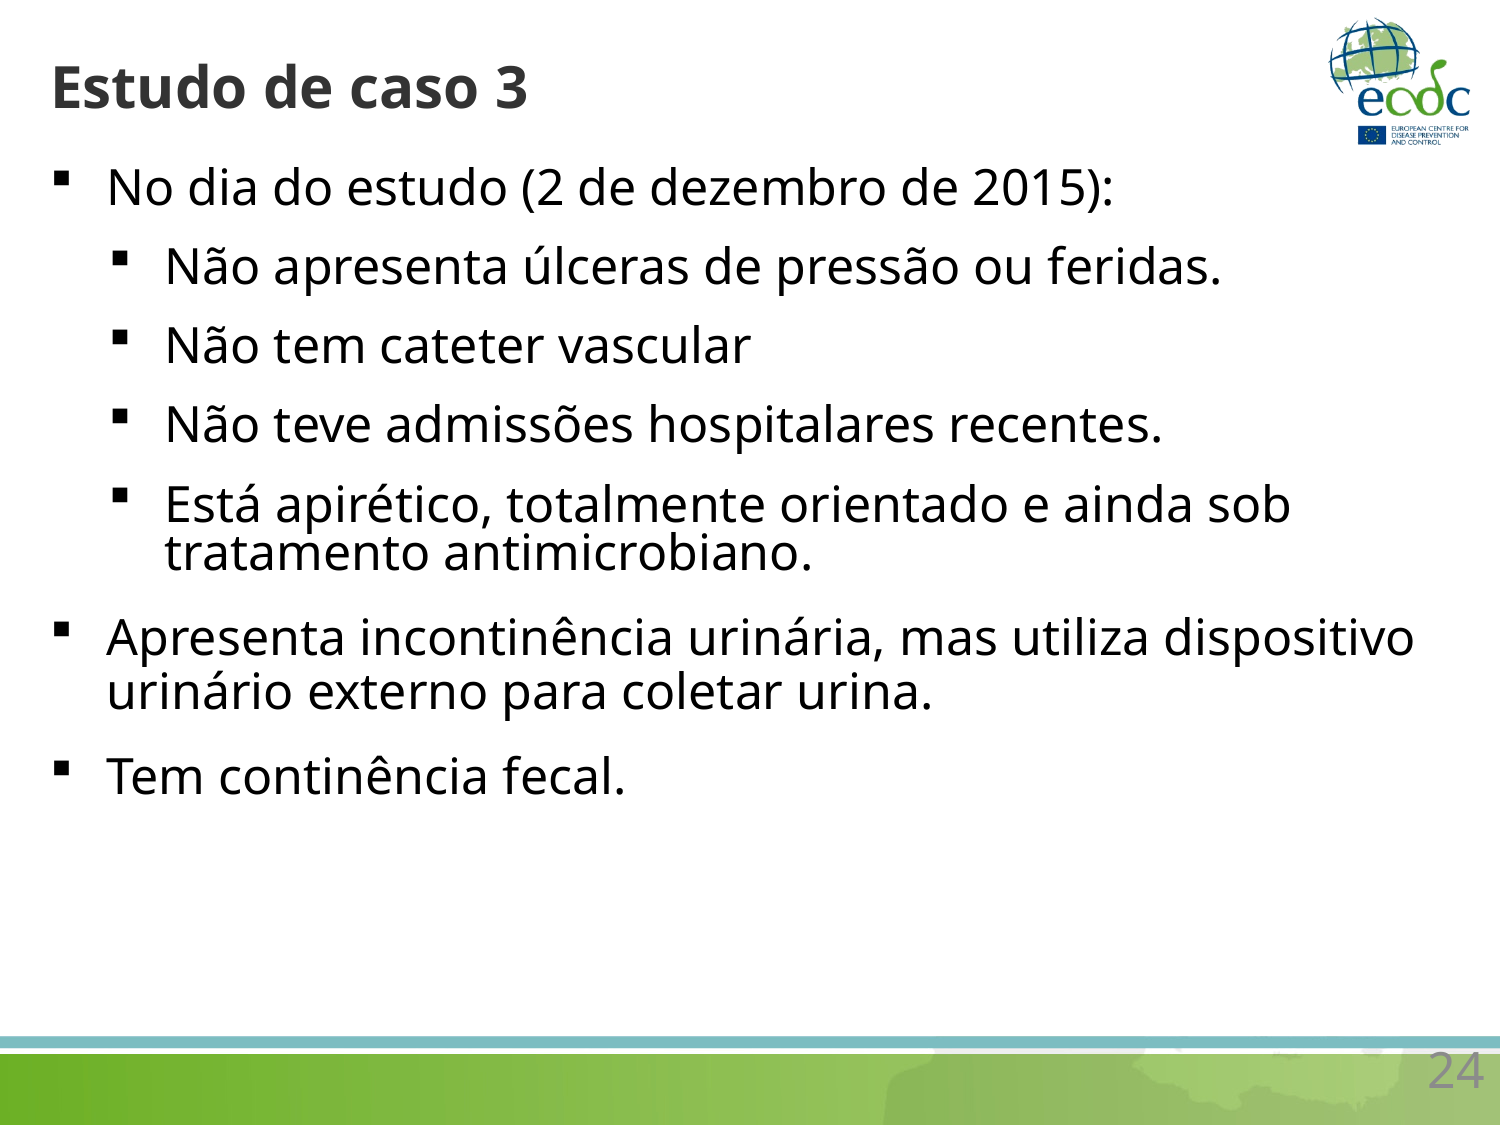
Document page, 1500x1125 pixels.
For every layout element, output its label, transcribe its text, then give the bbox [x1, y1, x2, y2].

slide_number 24 [1149, 1042, 1500, 1103]
title Estudo de caso 3 [49, 58, 1401, 152]
list No dia do estudo (2 de dezembro de 2015): Não apresenta úlceras de pressão ou feridas. Não tem cateter vascular Não teve admissões hospitalares recentes. Está apirético, totalmente orientado e ainda sob tratamento antimicrobiano. Apresenta incontinência urinária, mas utiliza dispositivo urinário externo para coletar urina. Tem continência fecal. [49, 166, 1450, 1015]
picture [0, 1036, 1500, 1125]
picture [1328, 17, 1473, 148]
